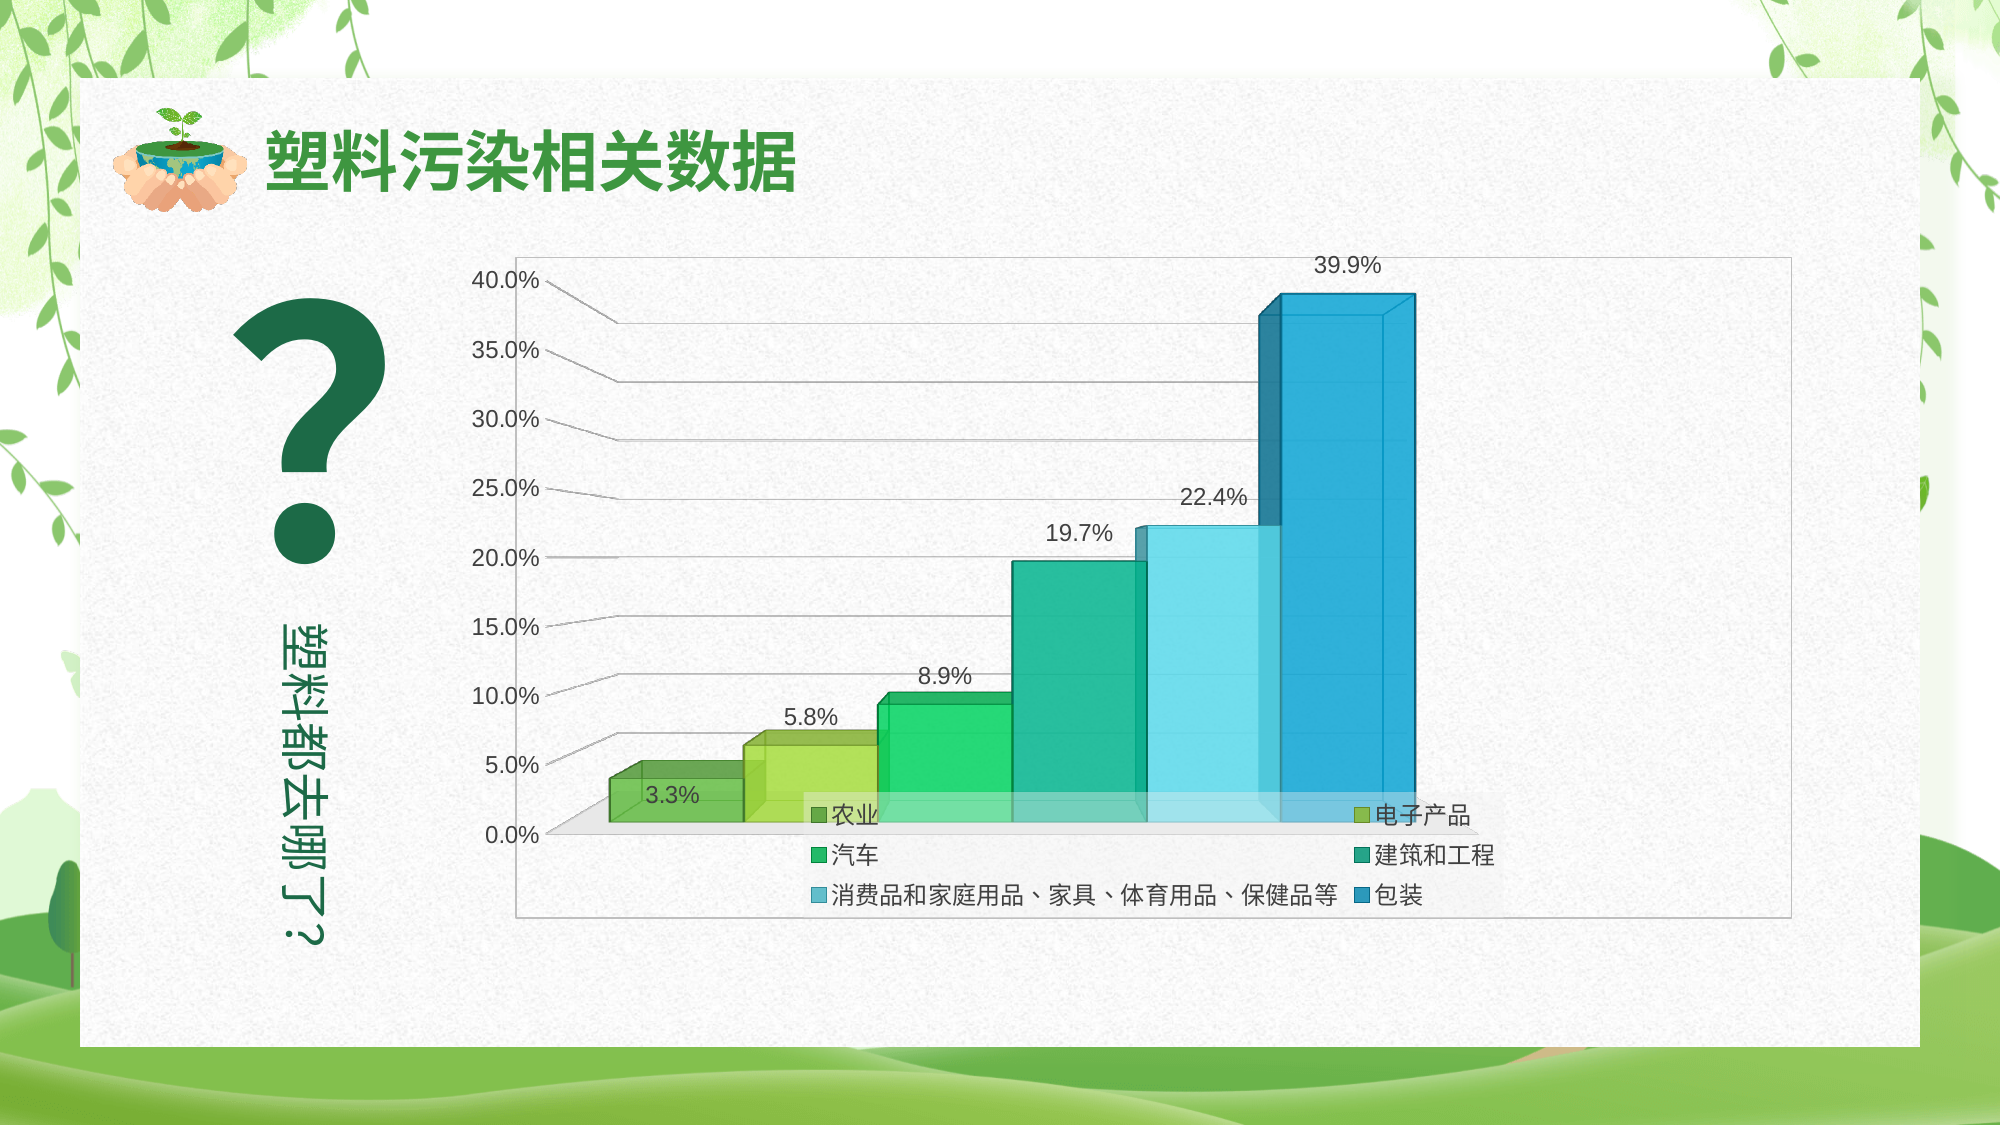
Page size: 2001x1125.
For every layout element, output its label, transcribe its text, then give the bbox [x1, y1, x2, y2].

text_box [109, 104, 871, 218]
text_box 塑料都去哪了？ [252, 639, 344, 938]
text_box ？ [207, 218, 391, 639]
picture [0, 0, 2000, 1125]
chart [471, 252, 1793, 919]
